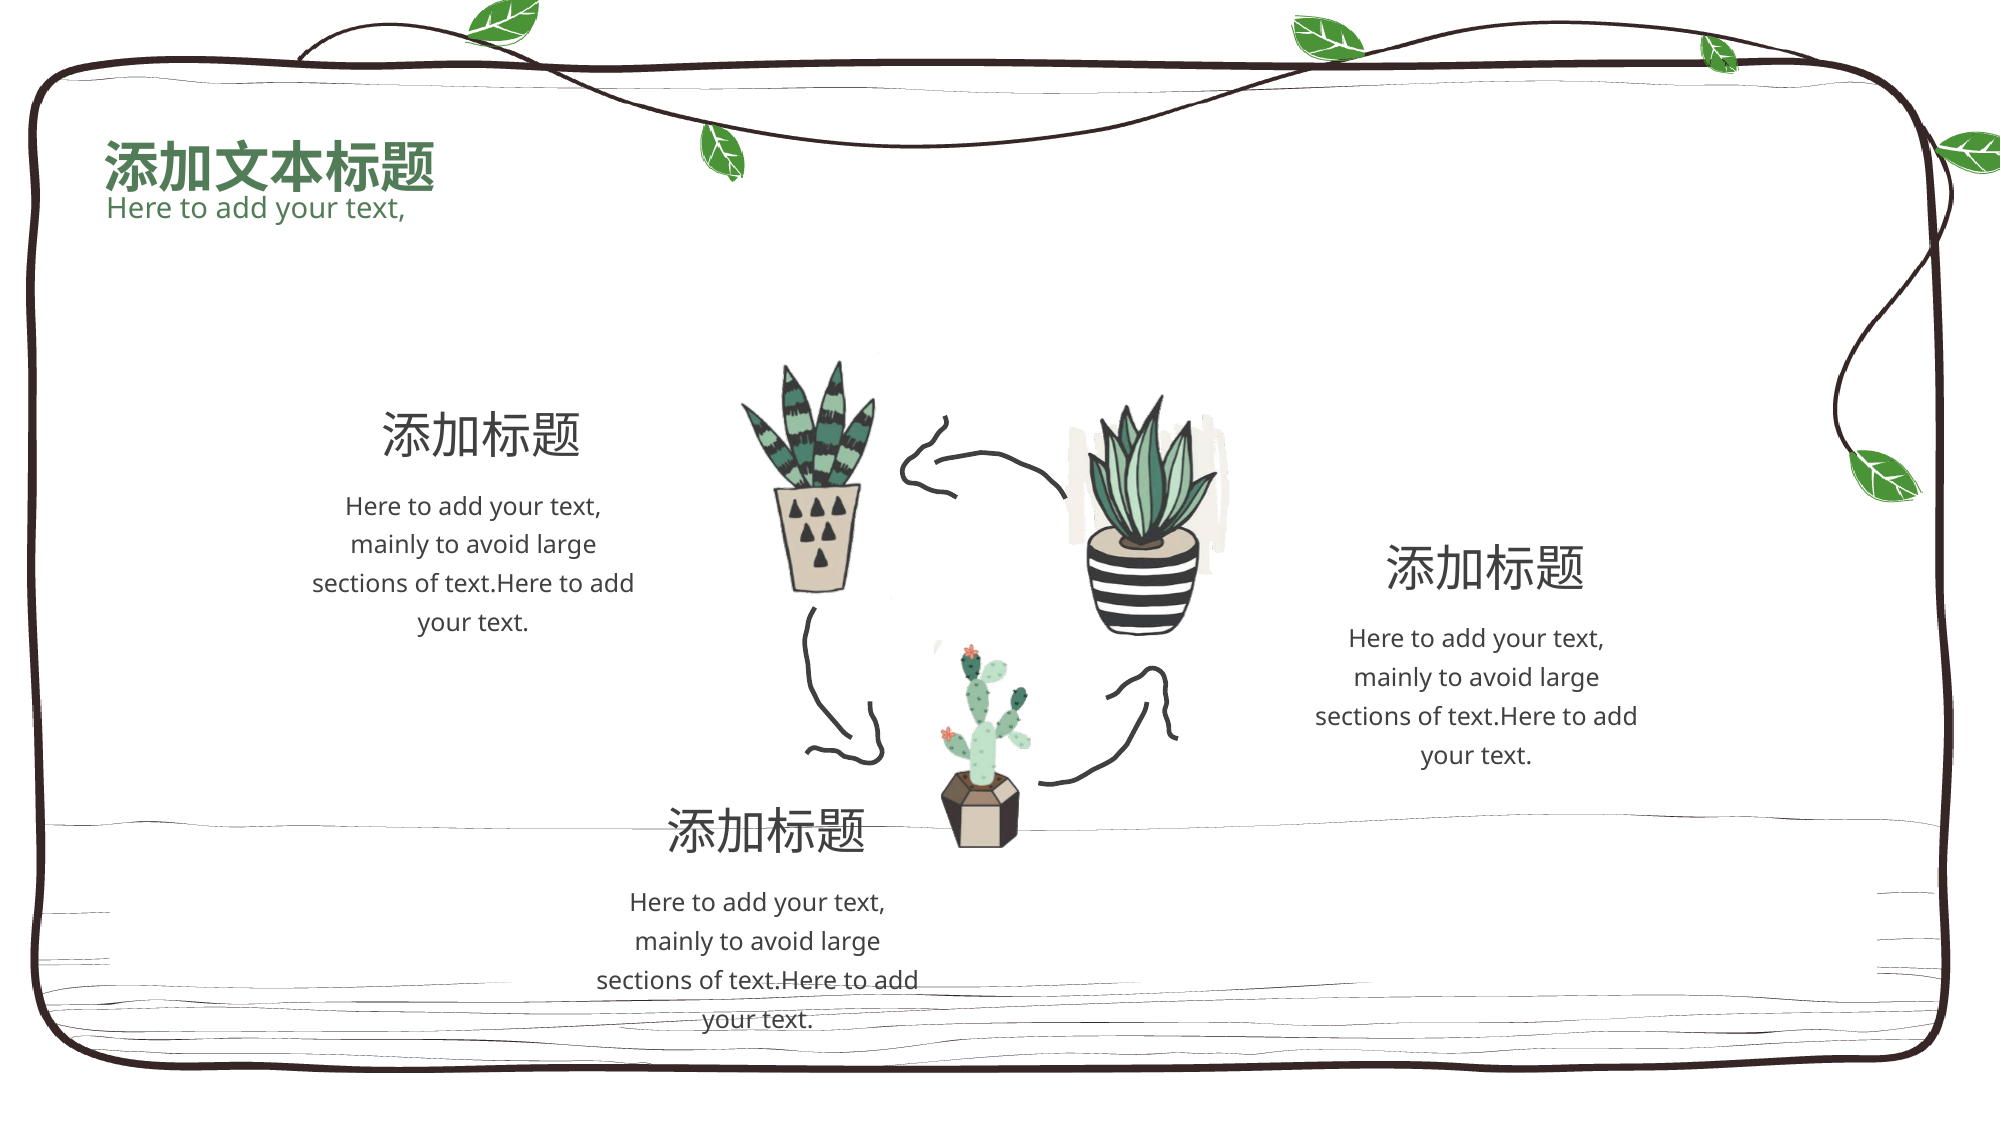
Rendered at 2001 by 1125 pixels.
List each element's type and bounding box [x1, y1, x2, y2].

text_box [0, 91, 571, 233]
picture [738, 356, 886, 603]
text_box [1068, 659, 1172, 817]
text_box [280, 395, 683, 647]
text_box [776, 621, 879, 779]
text_box [1283, 528, 1686, 780]
text_box [928, 383, 1031, 540]
picture [934, 640, 1032, 860]
text_box [564, 792, 968, 1044]
picture [1065, 379, 1242, 641]
text_box [26, 0, 2000, 1073]
